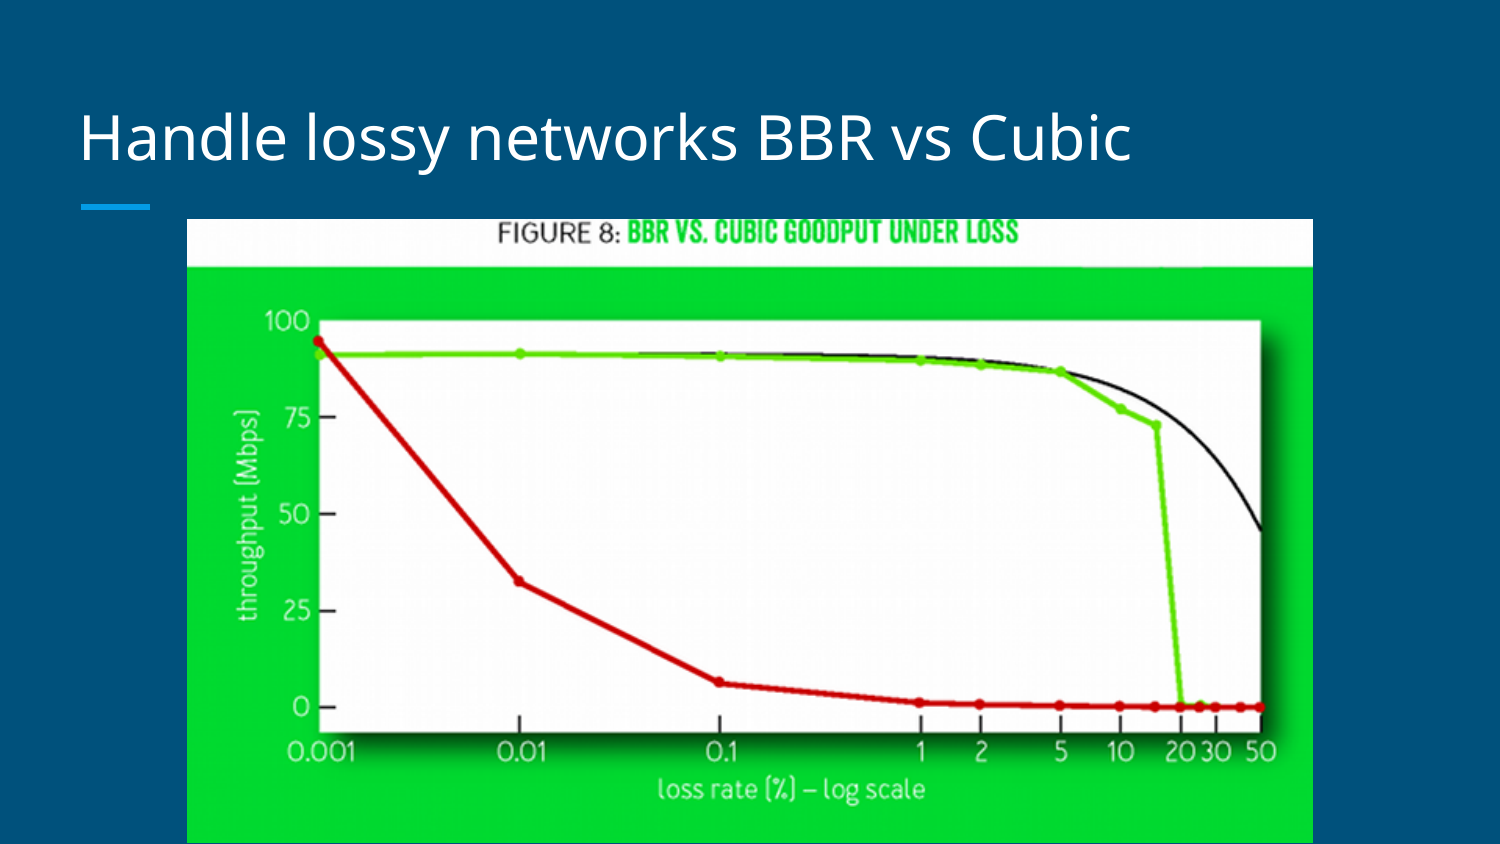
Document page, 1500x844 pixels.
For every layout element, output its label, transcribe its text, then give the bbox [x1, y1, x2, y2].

picture [188, 220, 1312, 842]
title Handle lossy networks BBR vs Cubic [63, 75, 1437, 188]
